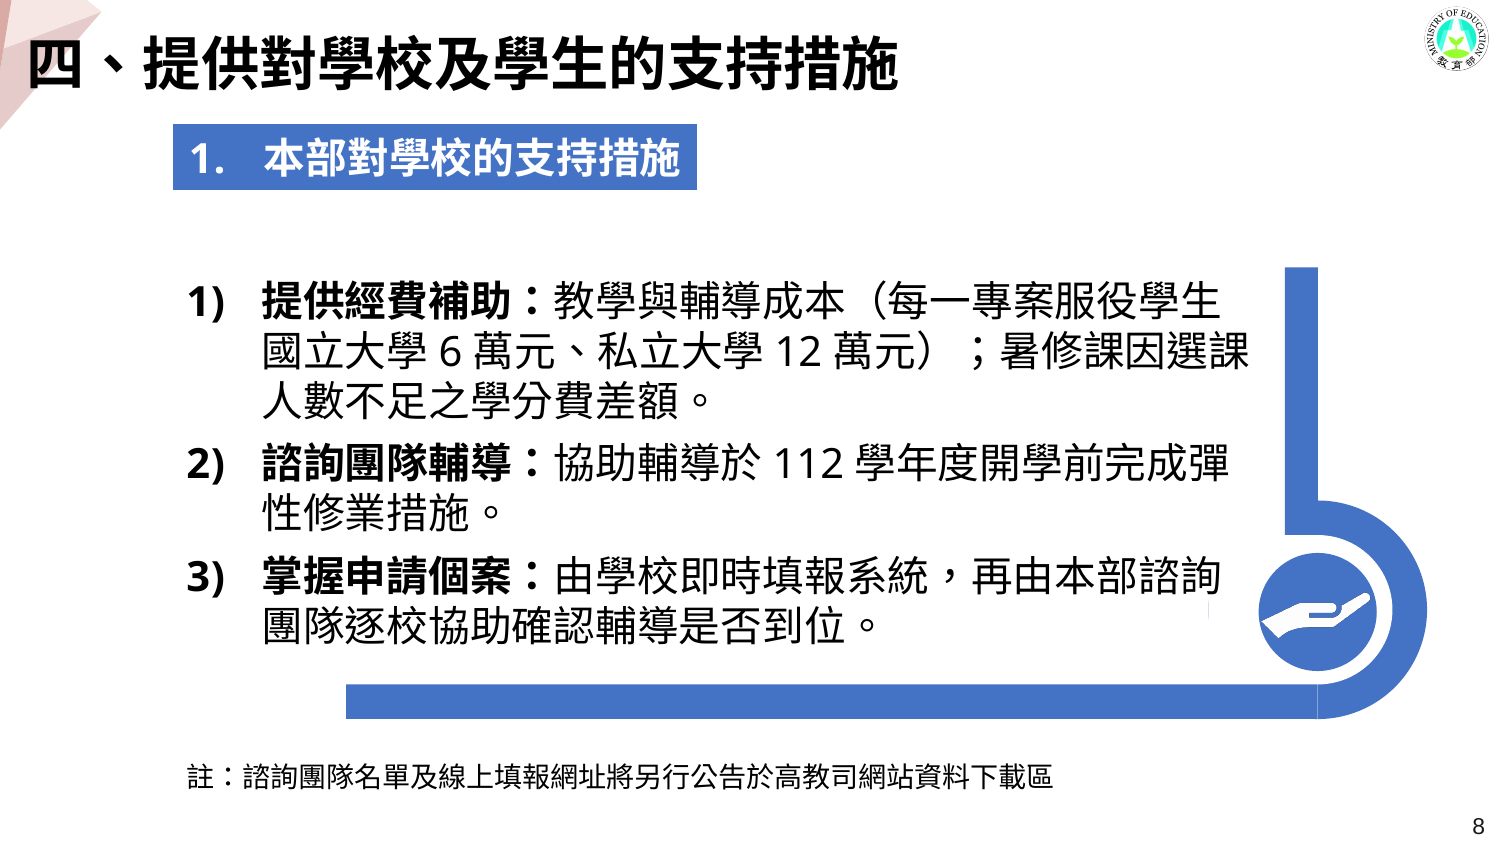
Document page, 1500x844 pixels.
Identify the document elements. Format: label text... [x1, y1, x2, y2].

text_box [345, 683, 1208, 720]
text_box 本部對學校的支持措施 [173, 124, 697, 190]
picture [1256, 556, 1375, 675]
text_box 註：諮詢團隊名單及線上填報網址將另行公告於高教司網站資料下載區 [171, 752, 1188, 801]
title 四、提供對學校及學生的支持措施 [102, 16, 1470, 115]
picture [1434, 6, 1489, 68]
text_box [0, 0, 102, 130]
text_box [1284, 266, 1319, 500]
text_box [1208, 500, 1428, 720]
text_box 提供經費補助：教學與輔導成本（每一專案服役學生國立大學6萬元、私立大學12萬元）；暑修課因選課人數不足之學分費差額。 諮詢團隊輔導：協助輔導於112學年度開學前完成彈性修業措施。 掌握申請個案：由學校即時填報系統，再由本部諮詢團隊逐校協助確認輔導是否到位。 [171, 267, 1272, 658]
